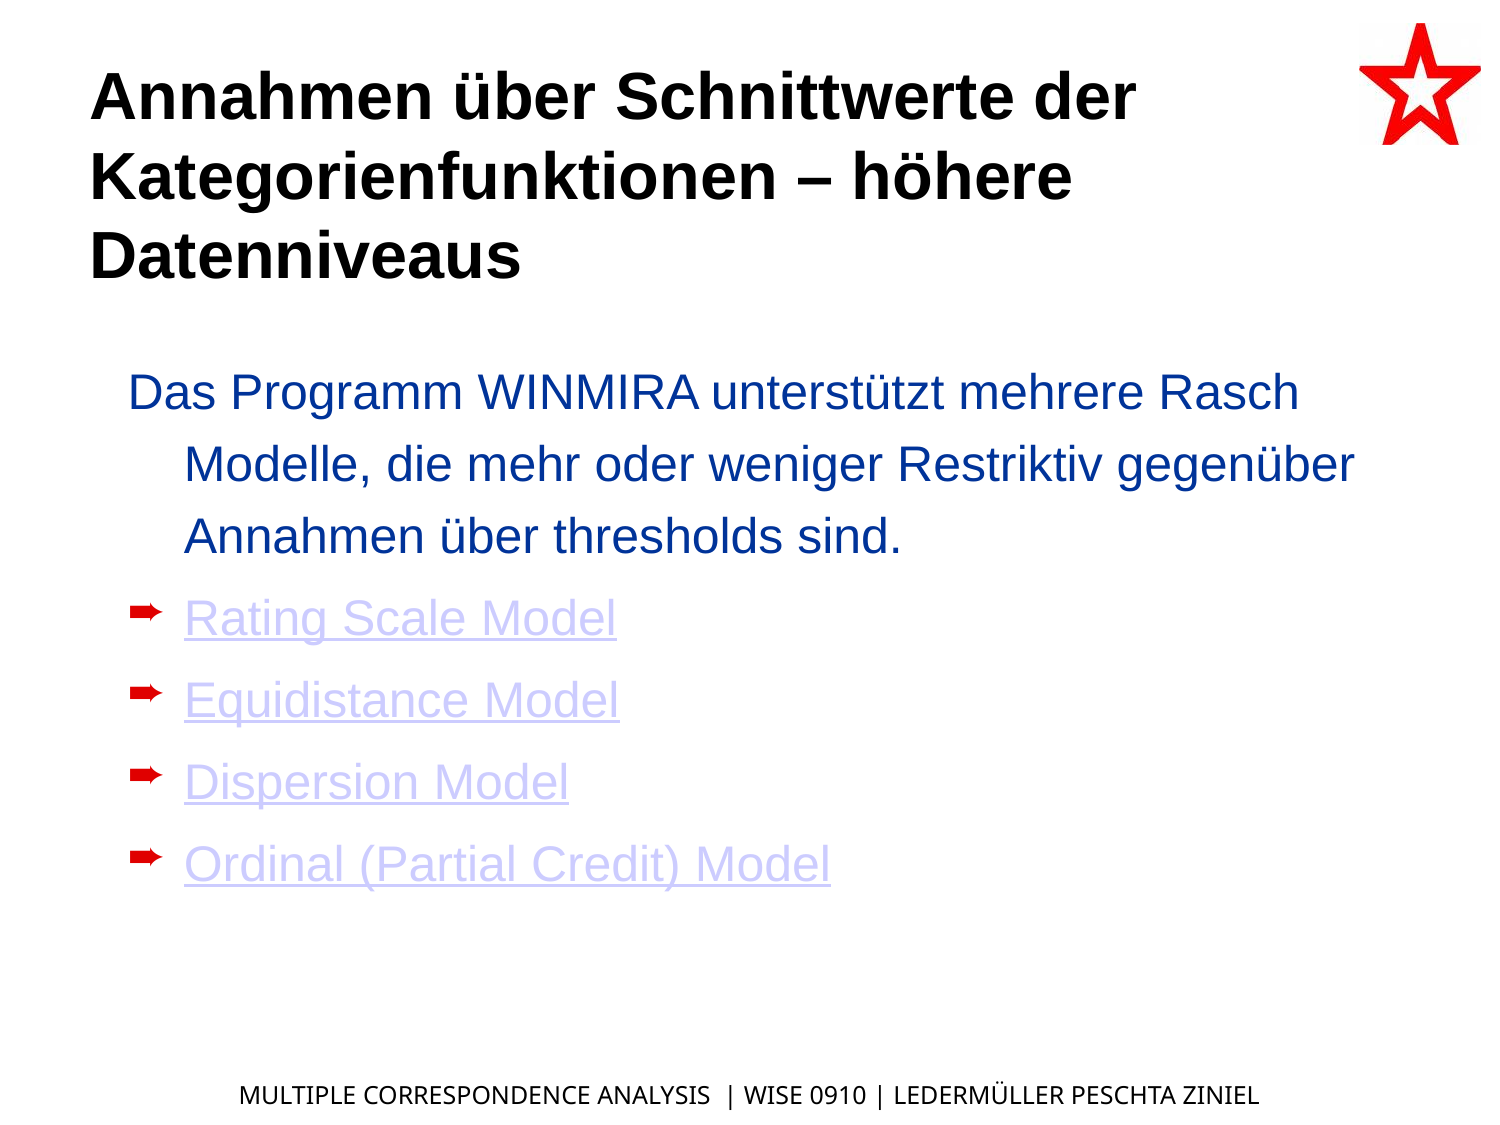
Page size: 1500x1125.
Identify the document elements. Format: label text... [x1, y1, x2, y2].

picture [1359, 23, 1481, 145]
title Annahmen über Schnittwerte der Kategorienfunktionen – höhere Datenniveaus [75, 45, 1425, 233]
list Das Programm WINMIRA unterstützt mehrere Rasch Modelle, die mehr oder weniger Restriktiv gegenüber Annahmen über thresholds sind. Rating Scale Model Equidistance Model Dispersion Model Ordinal (Partial Credit) Model [112, 339, 1438, 1125]
